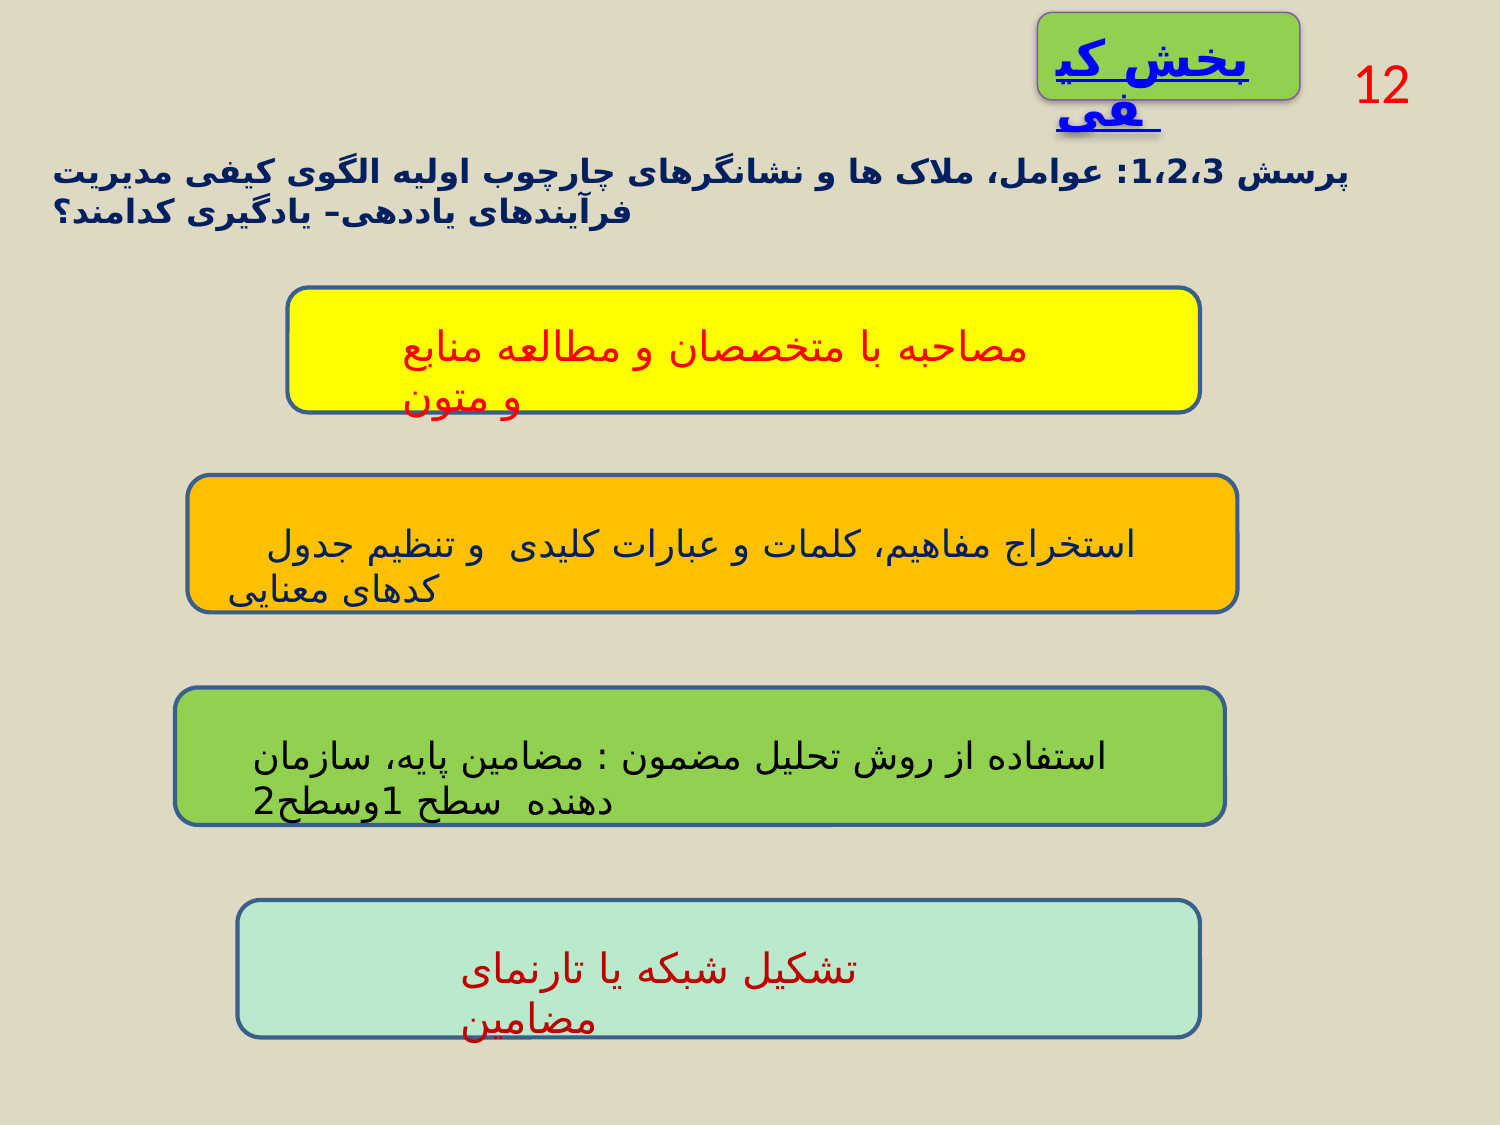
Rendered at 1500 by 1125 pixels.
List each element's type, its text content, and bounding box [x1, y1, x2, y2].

text_box [285, 285, 1203, 415]
text_box 12 [1337, 37, 1450, 123]
text_box استخراج مفاهیم، کلمات و عبارات کلیدی و تنظیم جدول کدهای معنایی [212, 512, 1213, 617]
text_box [235, 897, 1203, 1040]
text_box استفاده از روش تحلیل مضمون : مضامین پایه، سازمان دهنده سطح 1وسطح2 [237, 724, 1213, 830]
text_box [185, 472, 1240, 615]
text_box بخش کیفی [1036, 11, 1301, 101]
text_box مصاحبه با متخصصان و مطالعه منابع و متون [387, 312, 1048, 428]
text_box [172, 685, 1228, 828]
text_box تشکیل شبکه یا تارنمای مضامین [445, 934, 1000, 1050]
text_box پرسش 1،2،3: عوامل، ملاک ها و نشانگرهای چارچوب اولیه الگوی کیفی مدیریت فرآیندهای یاددهی– یادگیری کدامند؟ [37, 122, 1475, 238]
